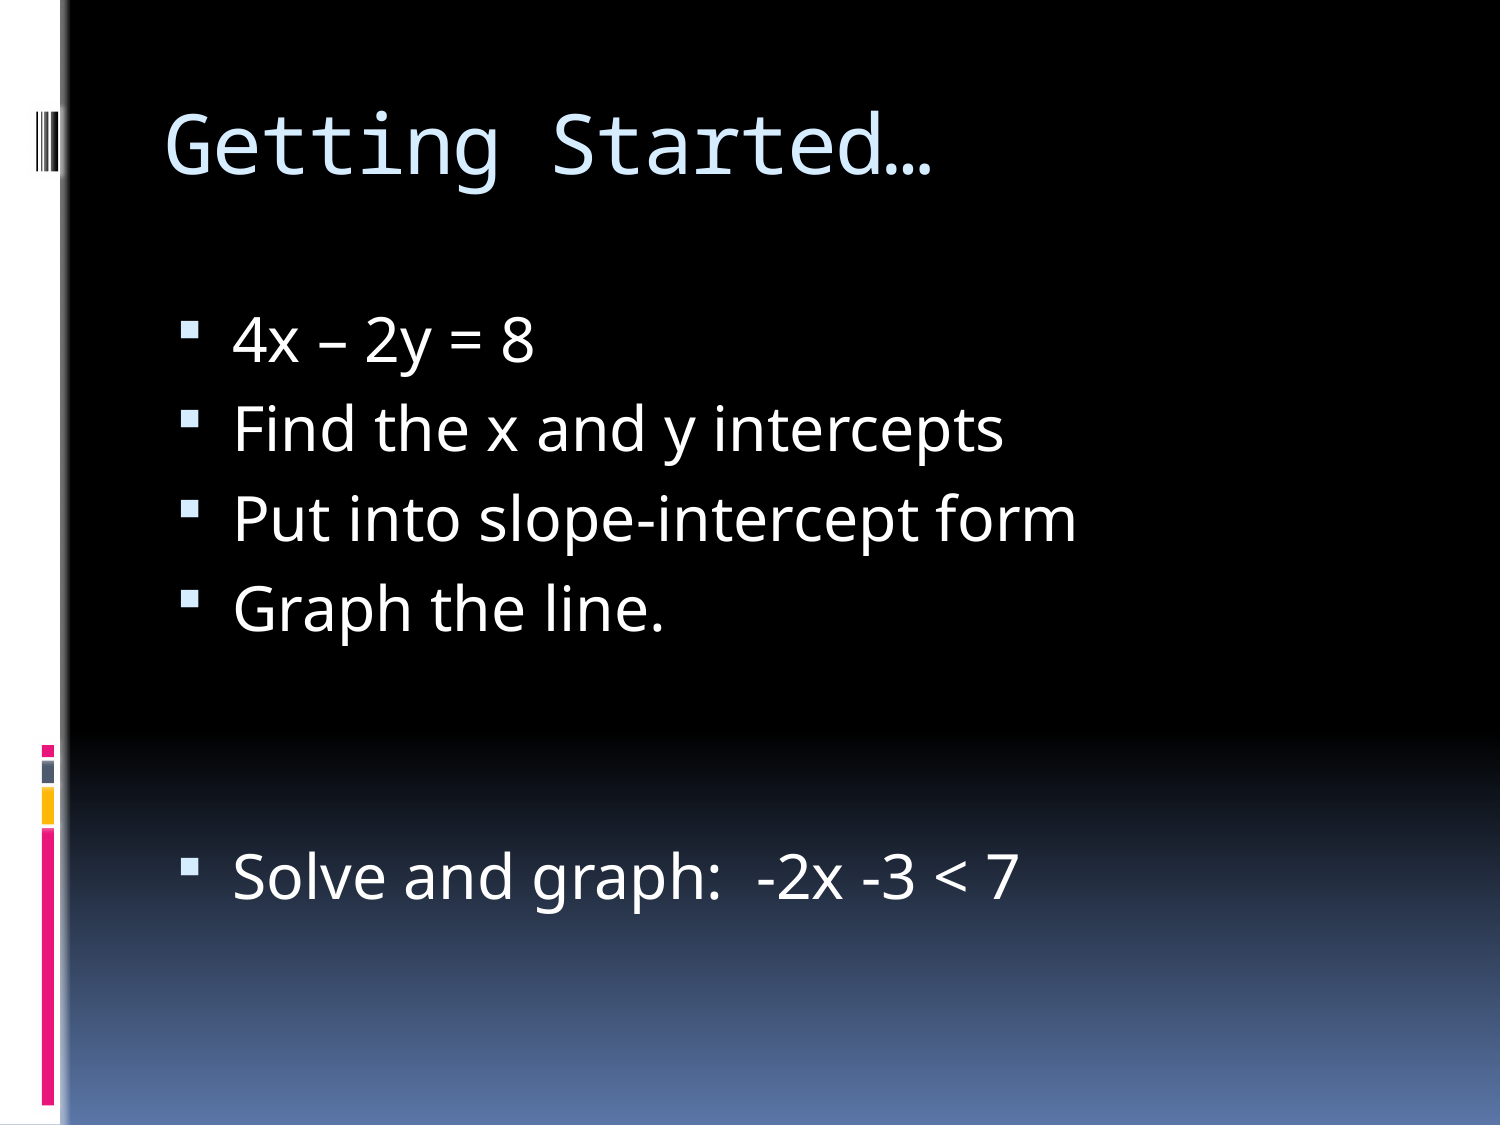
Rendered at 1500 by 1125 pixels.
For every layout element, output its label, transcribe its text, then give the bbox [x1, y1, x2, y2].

list 4x – 2y = 8 Find the x and y intercepts Put into slope-intercept form Graph the line. Solve and graph: -2x -3 < 7 [150, 292, 1425, 1043]
title Getting Started… [150, 83, 1425, 234]
